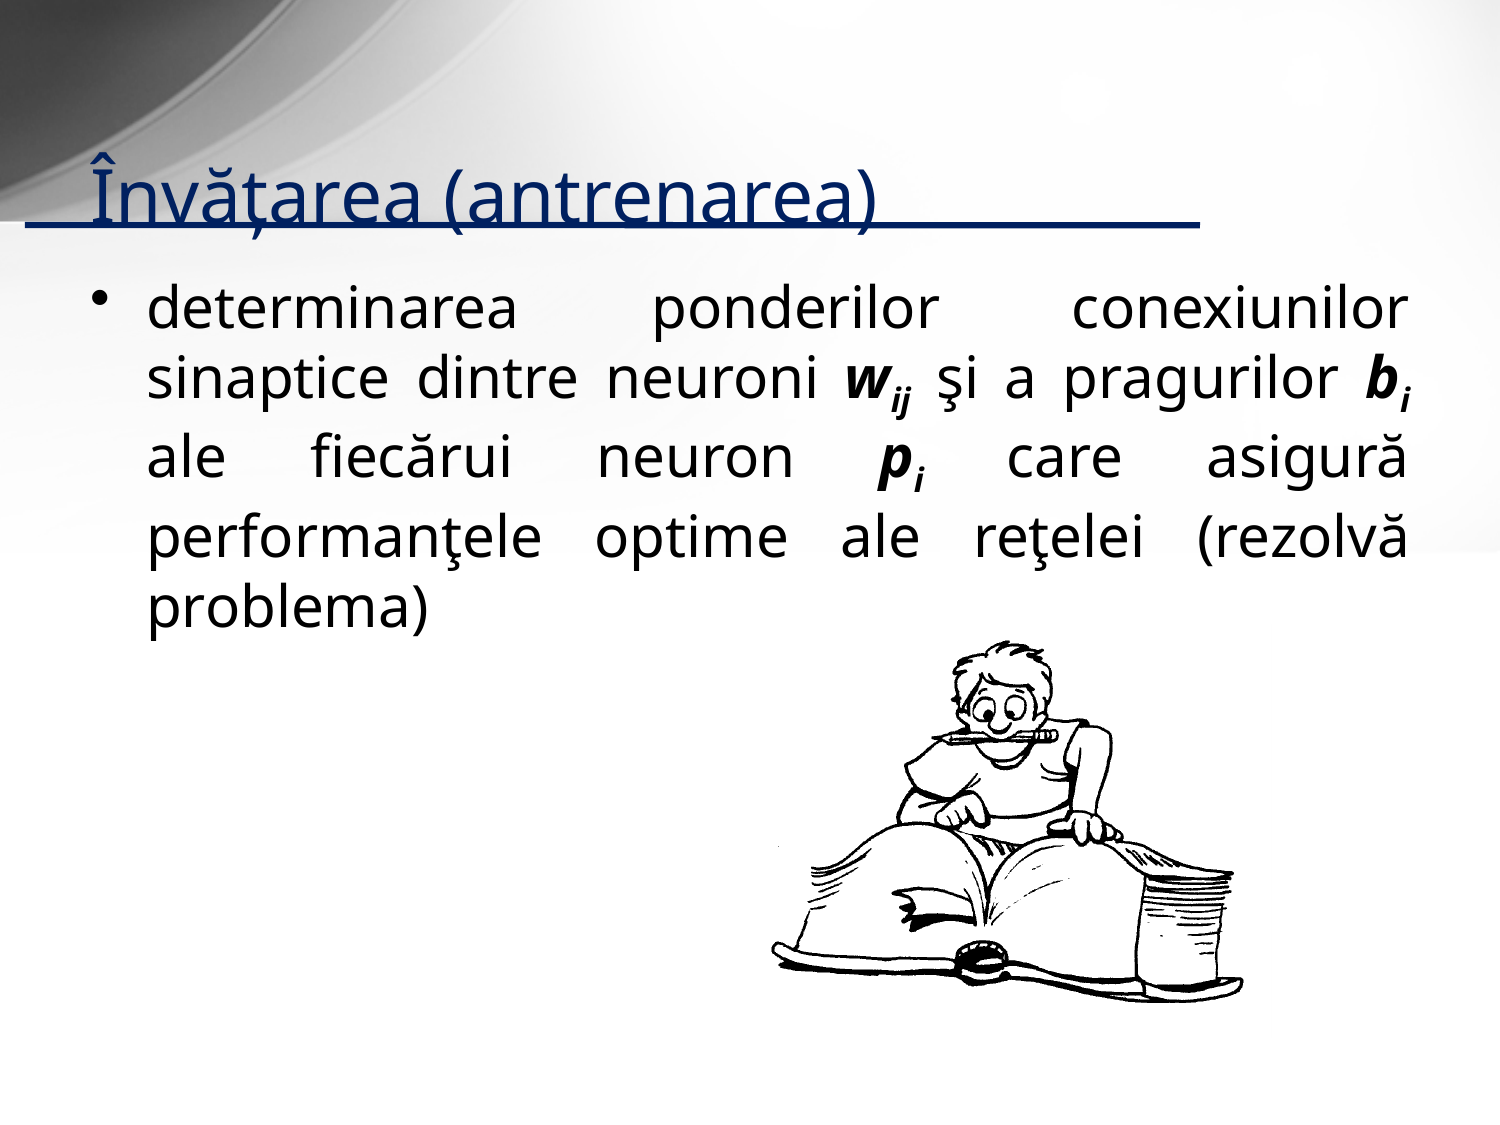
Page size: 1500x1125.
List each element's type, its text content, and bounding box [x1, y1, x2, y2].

title Învăţarea (antrenarea) [74, 58, 1426, 247]
picture [0, 0, 1500, 1125]
list determinarea ponderilor conexiunilor sinaptice dintre neuroni wij şi a pragurilor bi ale fiecărui neuron pi care asigură performanţele optime ale reţelei (rezolvă problema) [74, 262, 1426, 1006]
